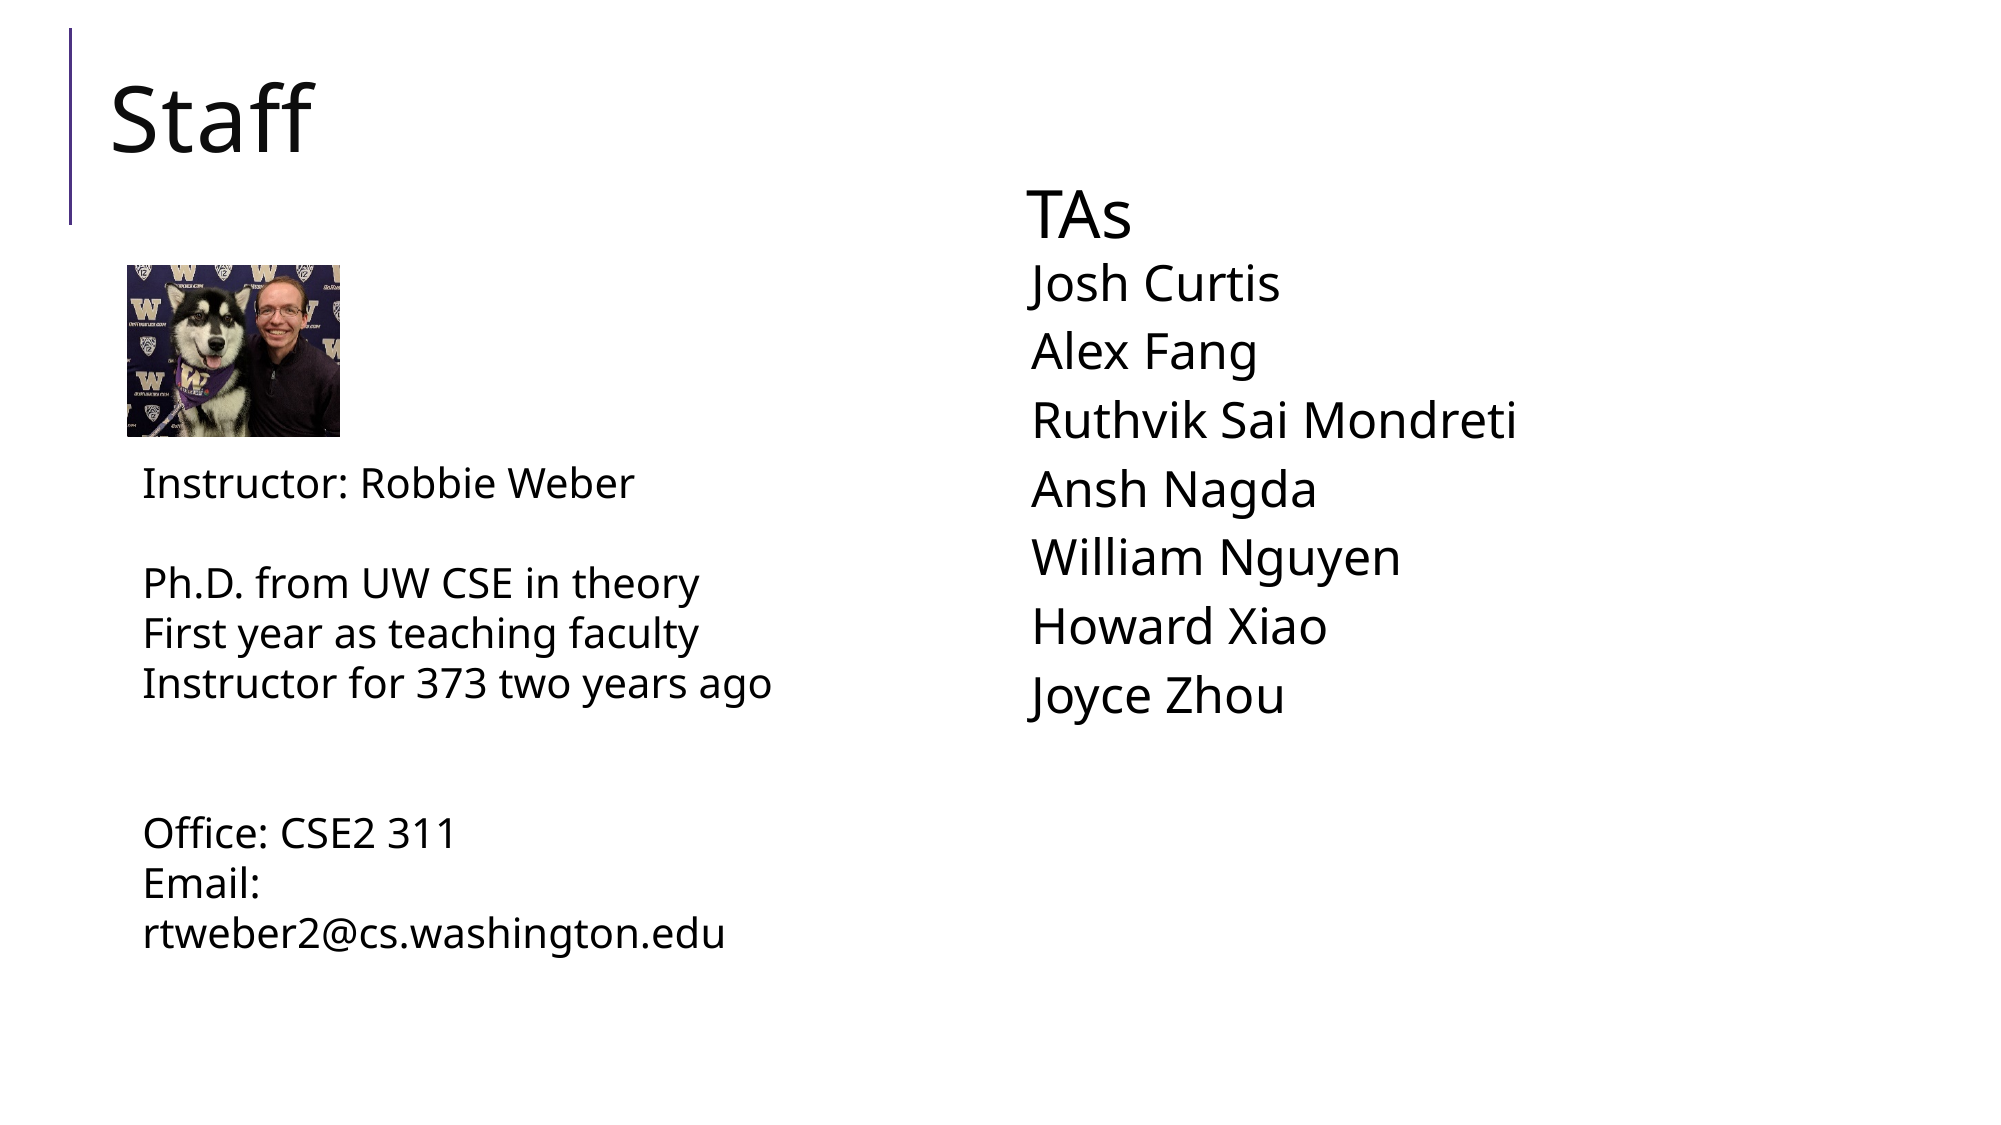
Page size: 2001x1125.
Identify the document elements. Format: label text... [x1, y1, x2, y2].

table_cell Joyce Zhou [1031, 659, 1564, 728]
title Staff [94, 43, 1930, 210]
table_cell Ansh Nagda [1031, 453, 1564, 522]
text_box Instructor: Robbie Weber Ph.D. from UW CSE in theory First year as teaching faculty Instructor for 373 two years ago Office: CSE2 311 Email: rtweber2@cs.washington.edu [127, 448, 808, 964]
table_cell Alex Fang [1031, 316, 1564, 385]
text_box TAs [1011, 164, 1861, 380]
table_header Josh Curtis [1031, 247, 1564, 316]
table_cell Ruthvik Sai Mondreti [1031, 385, 1564, 453]
table_cell Howard Xiao [1031, 590, 1564, 659]
table_cell William Nguyen [1031, 522, 1564, 590]
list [127, 265, 340, 437]
